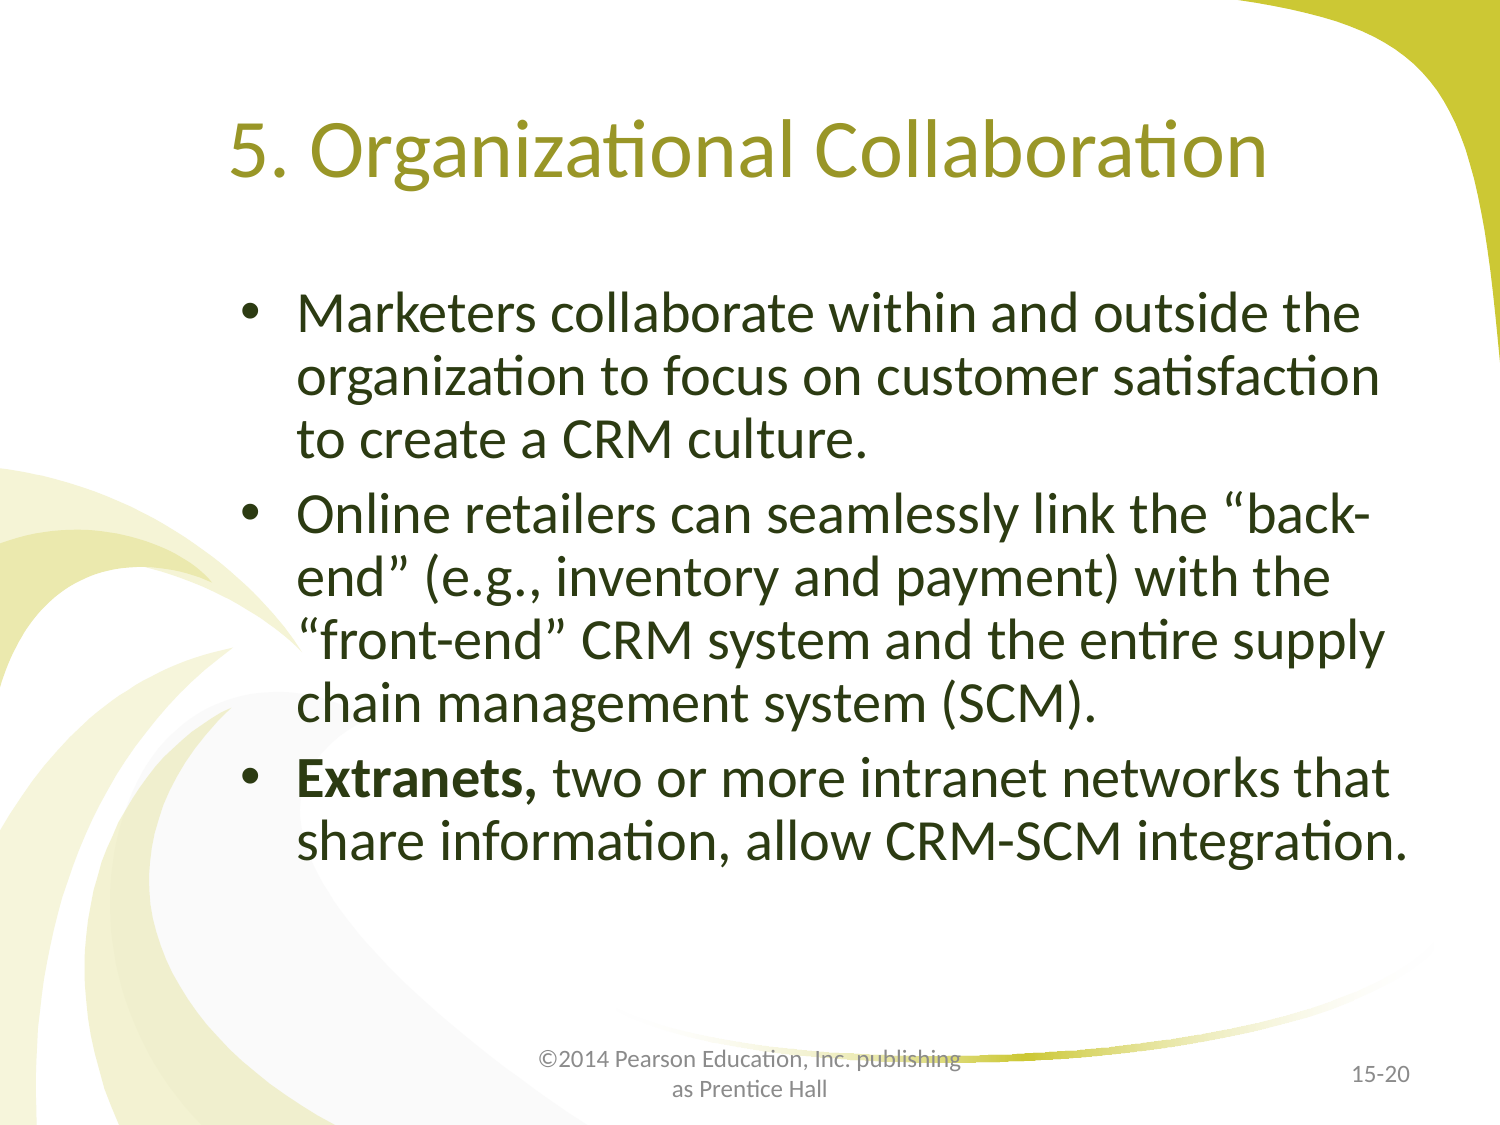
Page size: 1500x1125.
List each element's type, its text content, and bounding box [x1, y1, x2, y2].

list Marketers collaborate within and outside the organization to focus on customer satisfaction to create a CRM culture. Online retailers can seamlessly link the “back-end” (e.g., inventory and payment) with the “front-end” CRM system and the entire supply chain management system (SCM). Extranets, two or more intranet networks that share information, allow CRM-SCM integration. [225, 275, 1438, 1013]
title 5. Organizational Collaboration [212, 62, 1438, 225]
slide_number 15-20 [1074, 1042, 1425, 1103]
footer ©2014 Pearson Education, Inc. publishing as Prentice Hall [512, 1042, 988, 1103]
